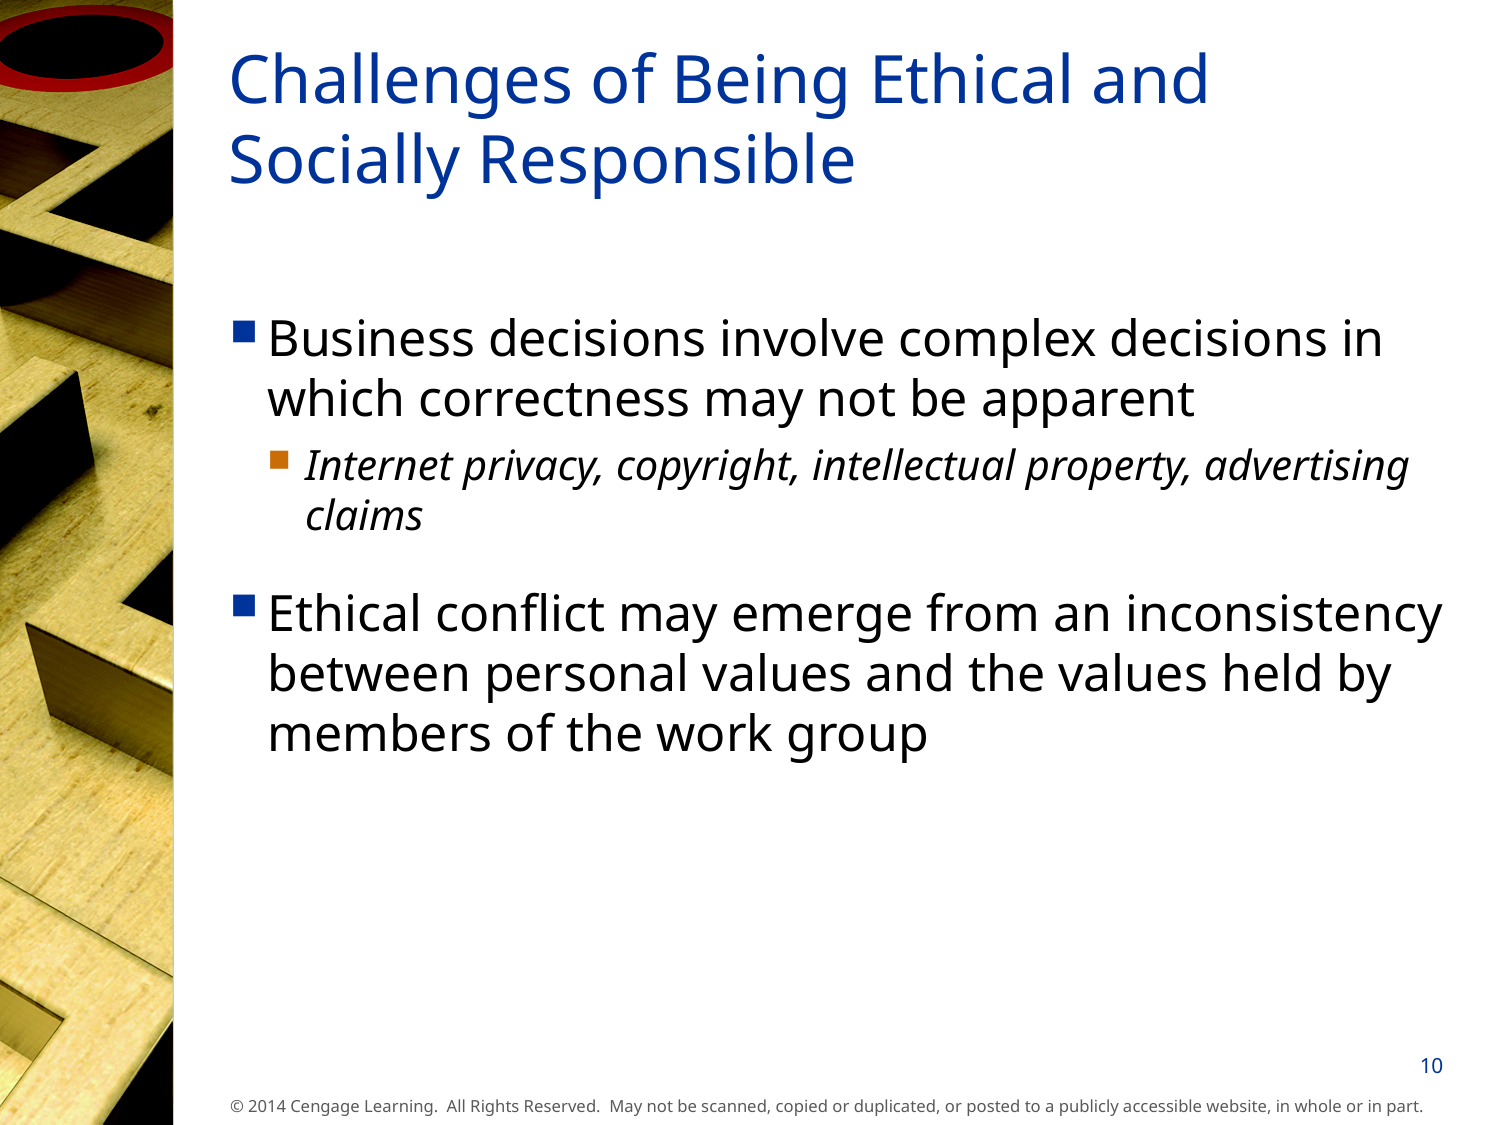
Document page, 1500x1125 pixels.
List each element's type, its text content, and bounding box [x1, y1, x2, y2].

slide_number 10 [1386, 1037, 1478, 1097]
picture [0, 0, 174, 1125]
list Business decisions involve complex decisions in which correctness may not be apparent Internet privacy, copyright, intellectual property, advertising claims Ethical conflict may emerge from an inconsistency between personal values and the values held by members of the work group [215, 212, 1478, 981]
title Challenges of Being Ethical and Socially Responsible [213, 29, 1454, 213]
